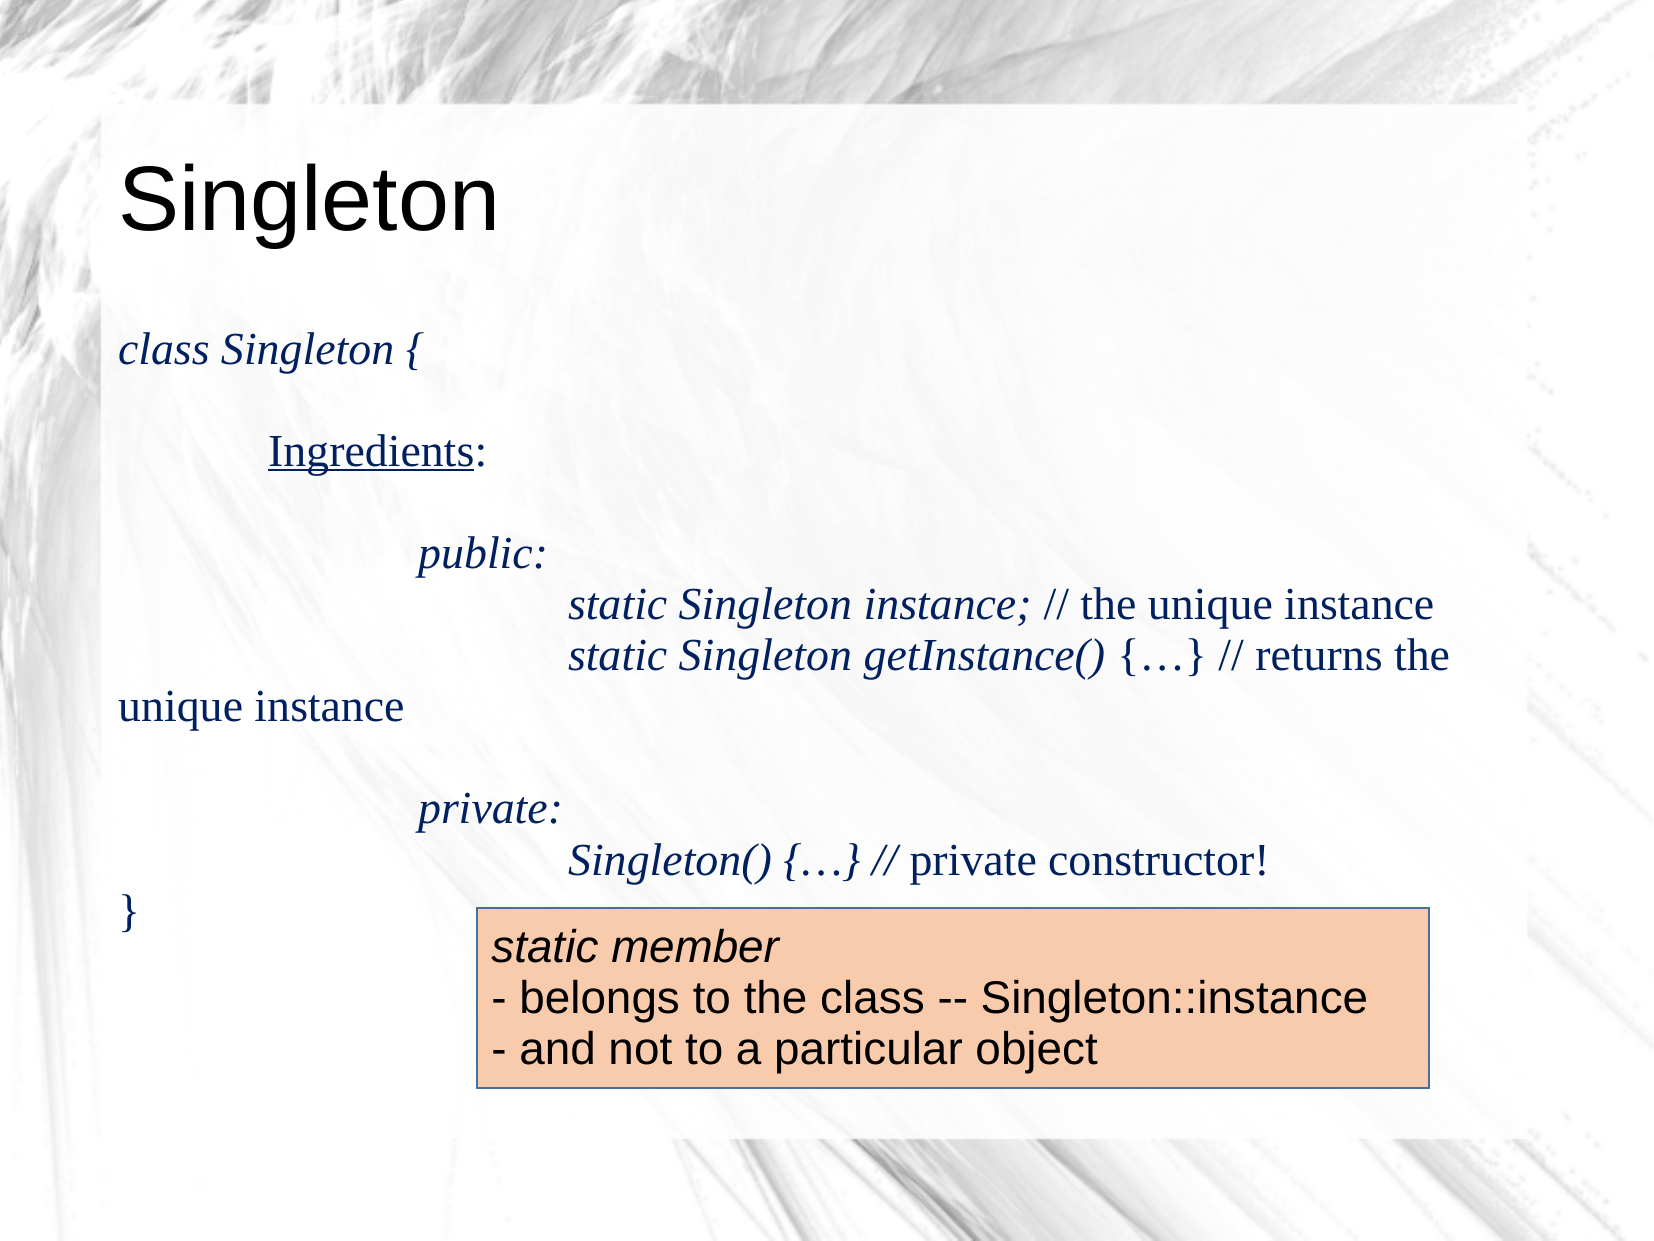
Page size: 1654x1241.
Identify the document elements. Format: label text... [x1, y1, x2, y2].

text_box static member - belongs to the class -- Singleton::instance - and not to a particular object [476, 907, 1429, 1089]
list class Singleton { Ingredients: public: static Singleton instance; // the unique instance static Singleton getInstance() {…} // returns the unique instance private: Singleton() {…} // private constructor! } [118, 319, 1571, 1109]
title Singleton [118, 93, 1506, 299]
picture [0, 0, 1654, 1241]
